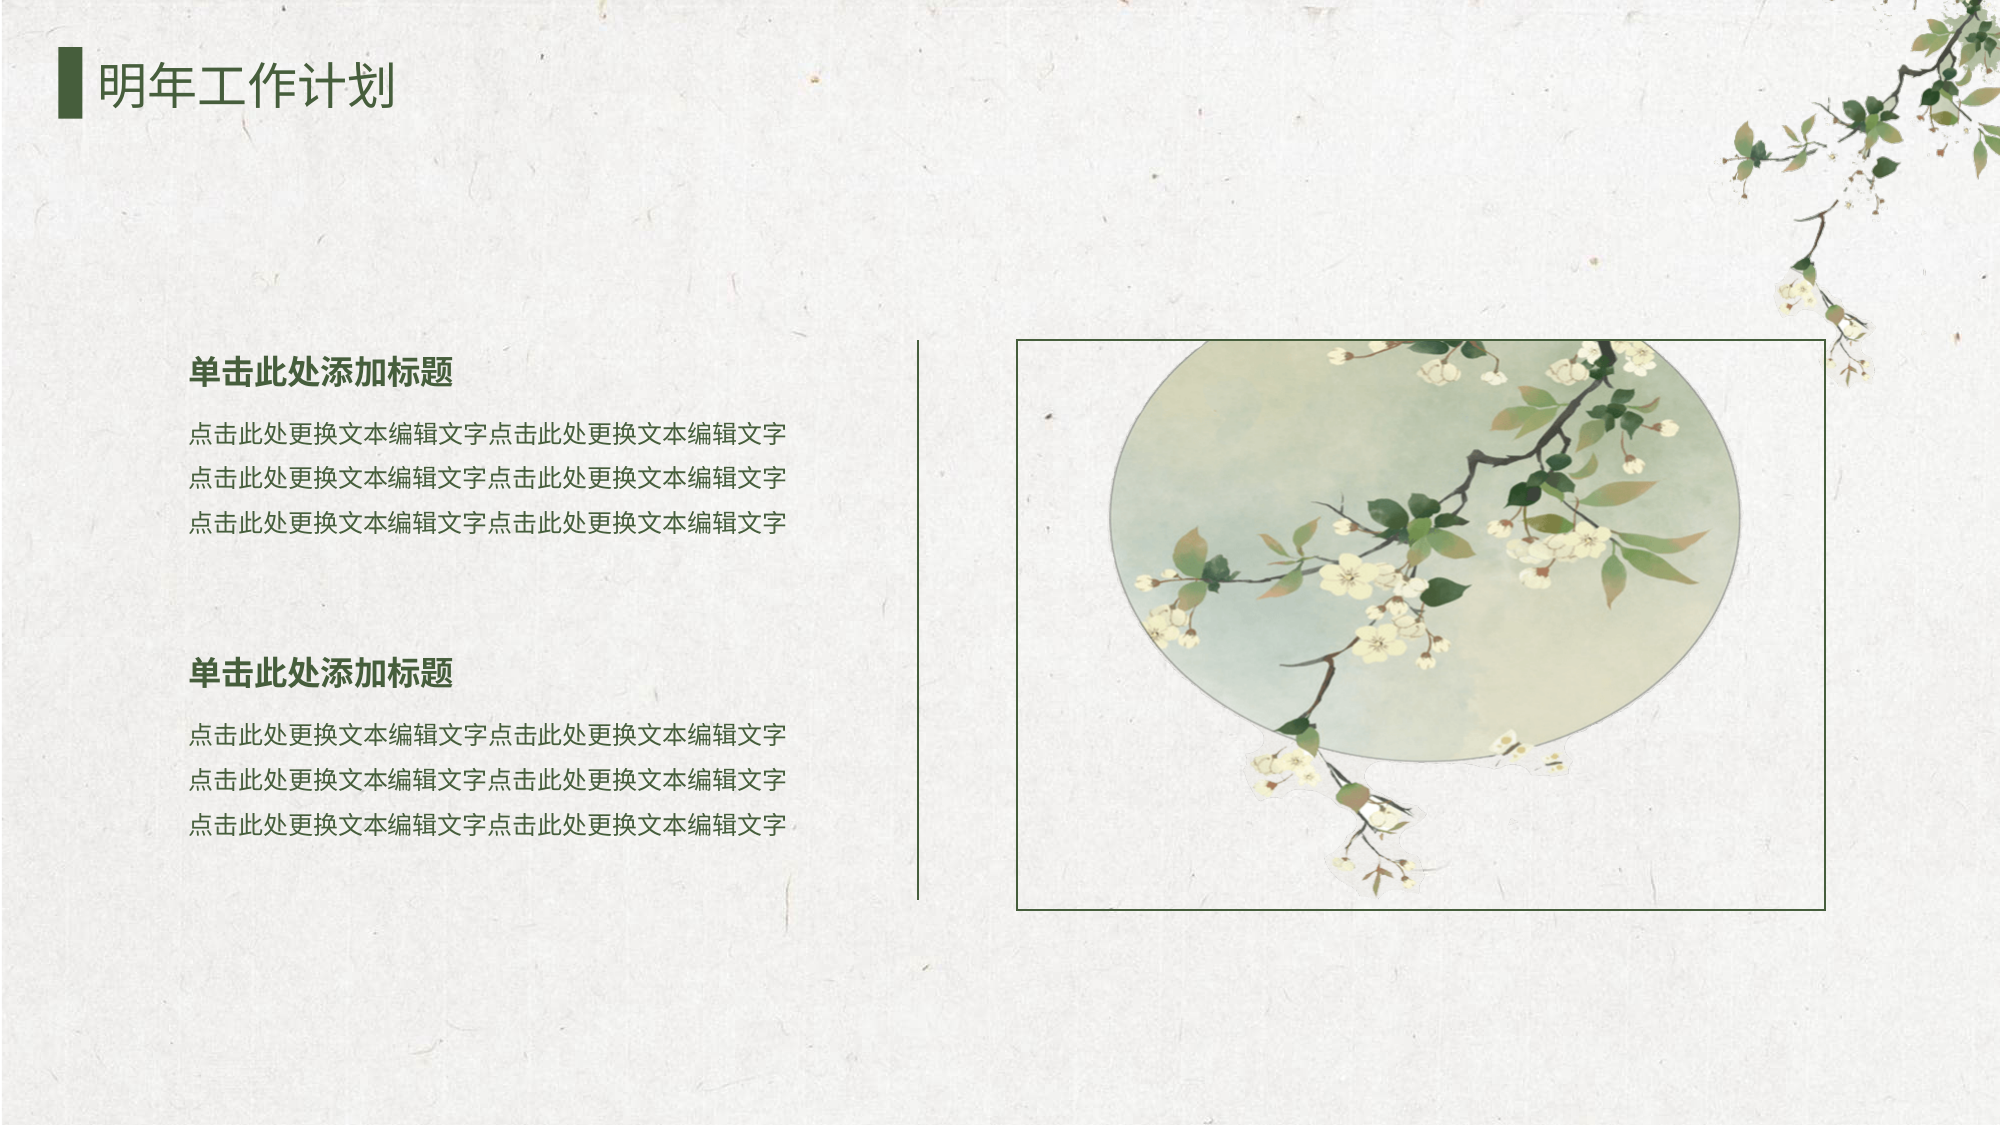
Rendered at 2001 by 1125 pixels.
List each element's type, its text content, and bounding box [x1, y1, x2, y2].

text_box 点击此处更换文本编辑文字点击此处更换文本编辑文字点击此处更换文本编辑文字点击此处更换文本编辑文字点击此处更换文本编辑文字点击此处更换文本编辑文字 [173, 395, 819, 546]
picture [1, 0, 2000, 1125]
text_box [1016, 339, 1826, 911]
text_box 单击此处添加标题 [173, 343, 475, 399]
text_box 点击此处更换文本编辑文字点击此处更换文本编辑文字点击此处更换文本编辑文字点击此处更换文本编辑文字点击此处更换文本编辑文字点击此处更换文本编辑文字 [173, 697, 819, 847]
text_box [57, 46, 82, 120]
text_box 单击此处添加标题 [173, 645, 475, 700]
text_box 明年工作计划 [82, 46, 569, 122]
